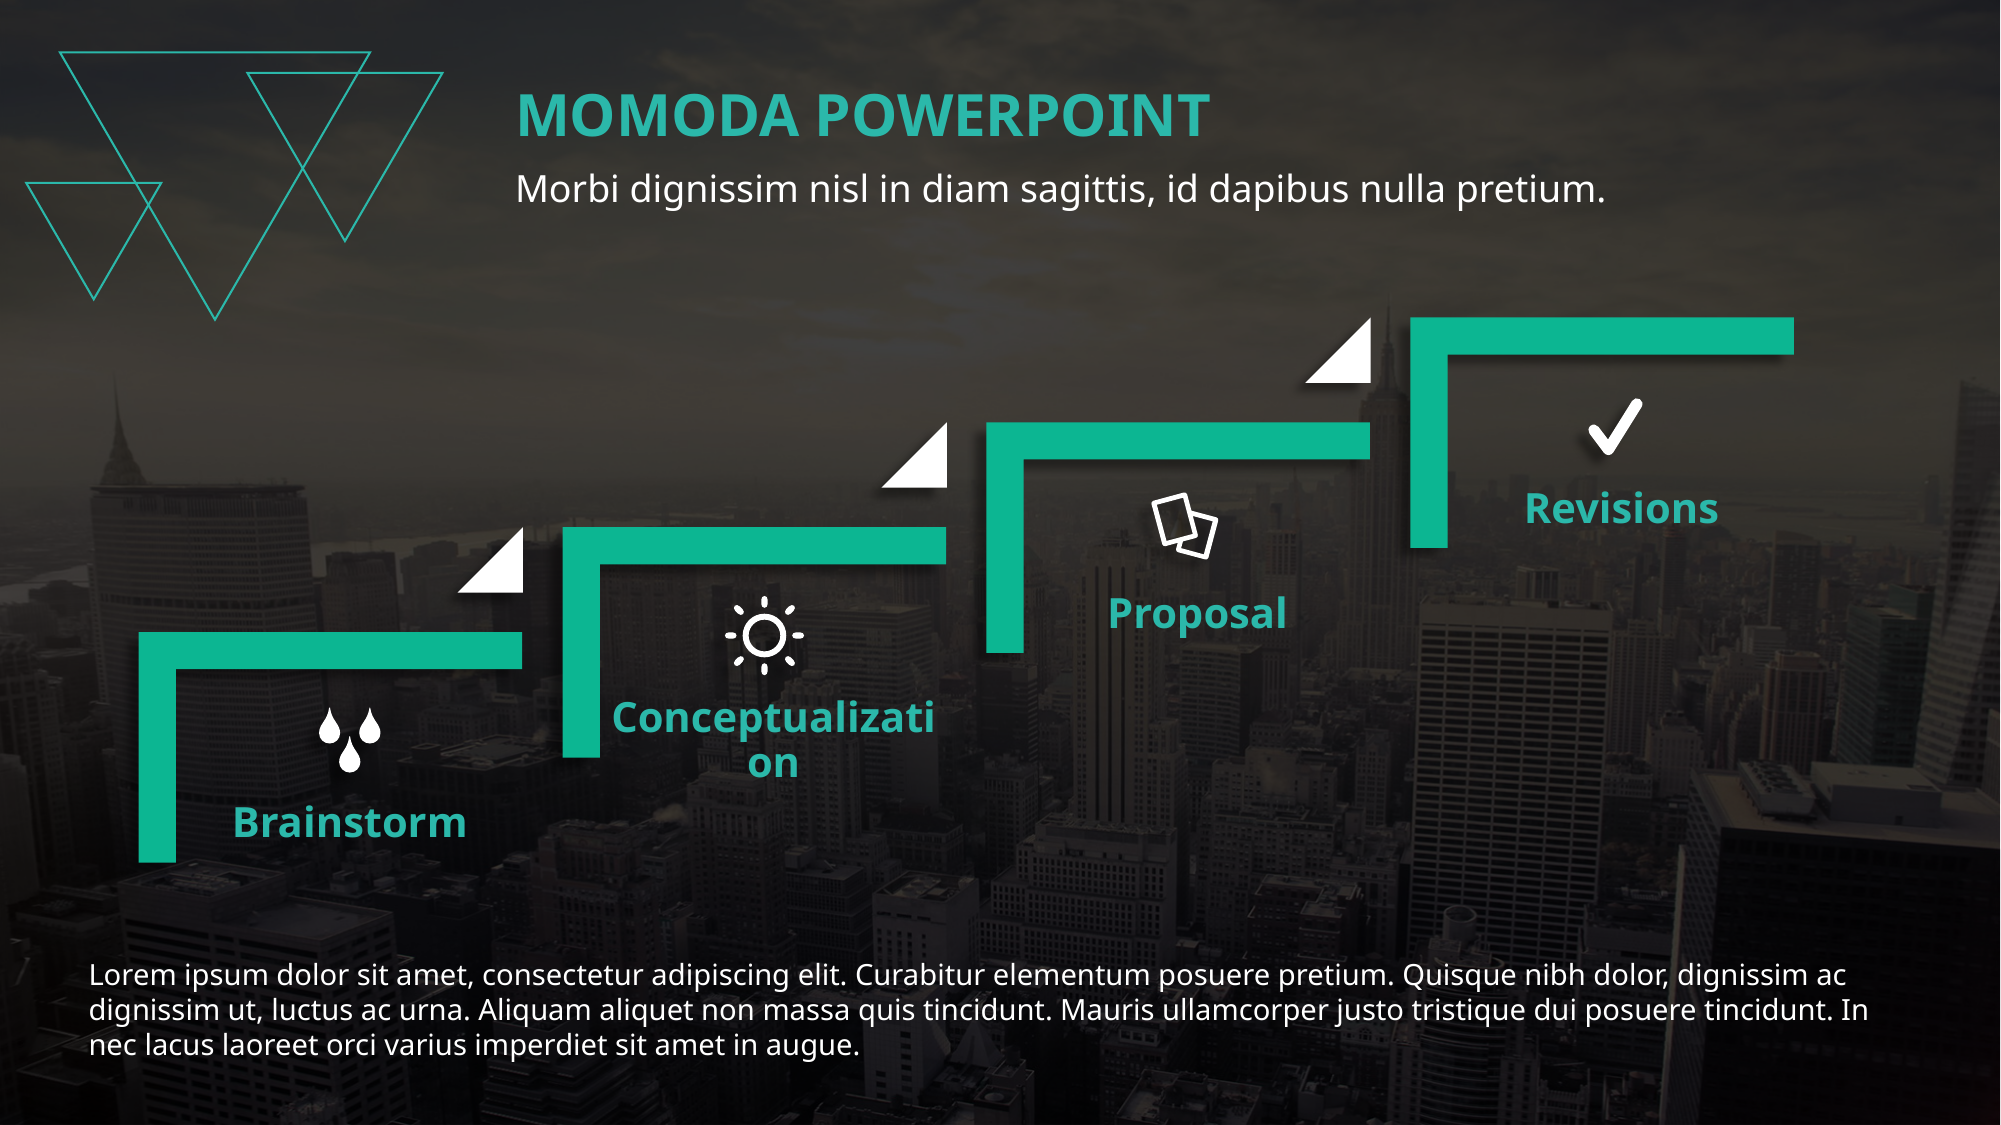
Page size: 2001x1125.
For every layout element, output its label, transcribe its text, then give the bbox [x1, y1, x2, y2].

text_box [455, 524, 524, 594]
text_box [338, 735, 362, 774]
text_box [245, 71, 445, 244]
text_box [741, 612, 788, 659]
text_box [1302, 314, 1372, 384]
text_box [358, 706, 382, 745]
text_box MOMODA POWERPOINT [500, 71, 1354, 156]
text_box [760, 594, 769, 609]
text_box [24, 181, 164, 302]
text_box [318, 706, 342, 745]
text_box [58, 51, 372, 322]
text_box [790, 631, 806, 640]
picture [0, 0, 2001, 1125]
text_box Revisions [1448, 355, 1795, 659]
text_box [760, 662, 769, 677]
text_box [732, 655, 745, 668]
text_box Lorem ipsum dolor sit amet, consectetur adipiscing elit. Curabitur elementum posuere pretium. Quisque nibh dolor, dignissim ac dignissim ut, luctus ac urna. Aliquam aliquet non massa quis tincidunt. Mauris ullamcorper justo tristique dui posuere tincidunt. In nec lacus laoreet orci varius imperdiet sit amet in augue. [73, 948, 1927, 1091]
text_box Brainstorm [176, 670, 523, 974]
text_box [1409, 316, 1795, 549]
text_box [1150, 491, 1220, 561]
text_box [878, 419, 948, 489]
text_box [783, 603, 797, 616]
text_box Morbi dignissim nisl in diam sagittis, id dapibus nulla pretium. [500, 157, 1918, 218]
text_box [1587, 397, 1644, 457]
text_box [138, 631, 523, 864]
text_box [783, 655, 797, 668]
text_box [562, 526, 947, 759]
text_box Proposal [1024, 460, 1371, 764]
text_box [723, 631, 738, 640]
text_box [985, 421, 1371, 654]
text_box [732, 603, 745, 616]
text_box Conceptualization [600, 565, 947, 869]
